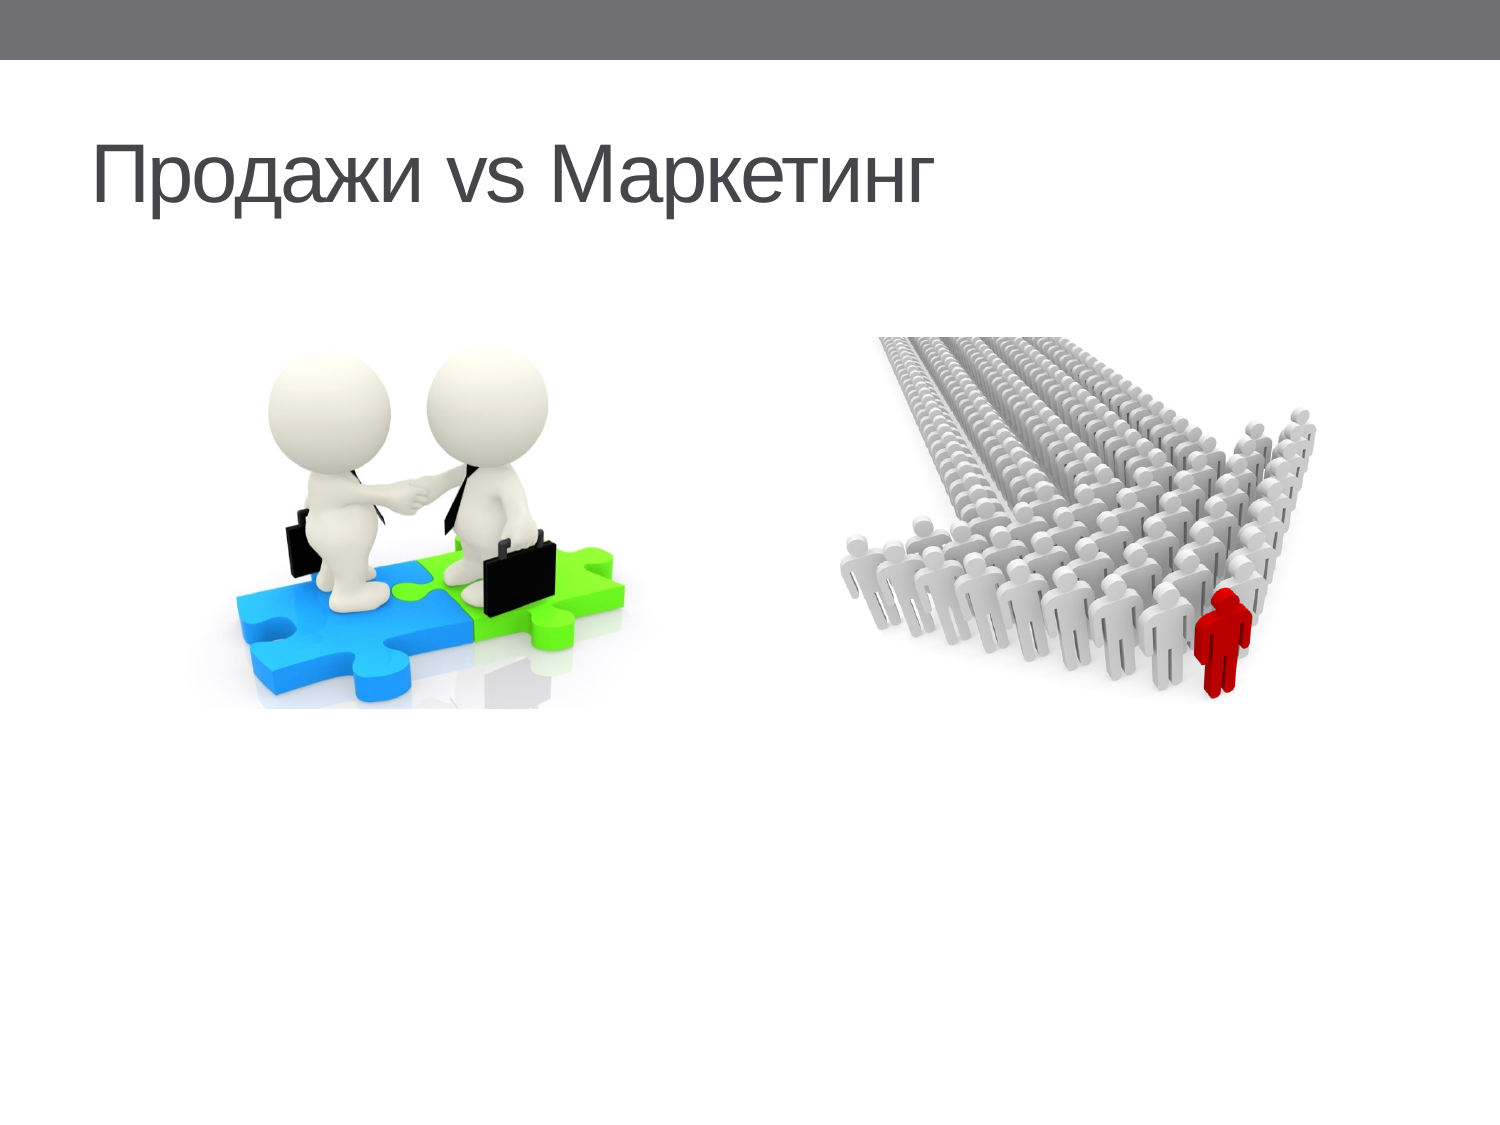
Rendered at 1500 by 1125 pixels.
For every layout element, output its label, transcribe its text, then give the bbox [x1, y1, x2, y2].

picture [796, 337, 1367, 766]
title Продажи vs Маркетинг [75, 87, 1425, 250]
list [182, 336, 680, 710]
